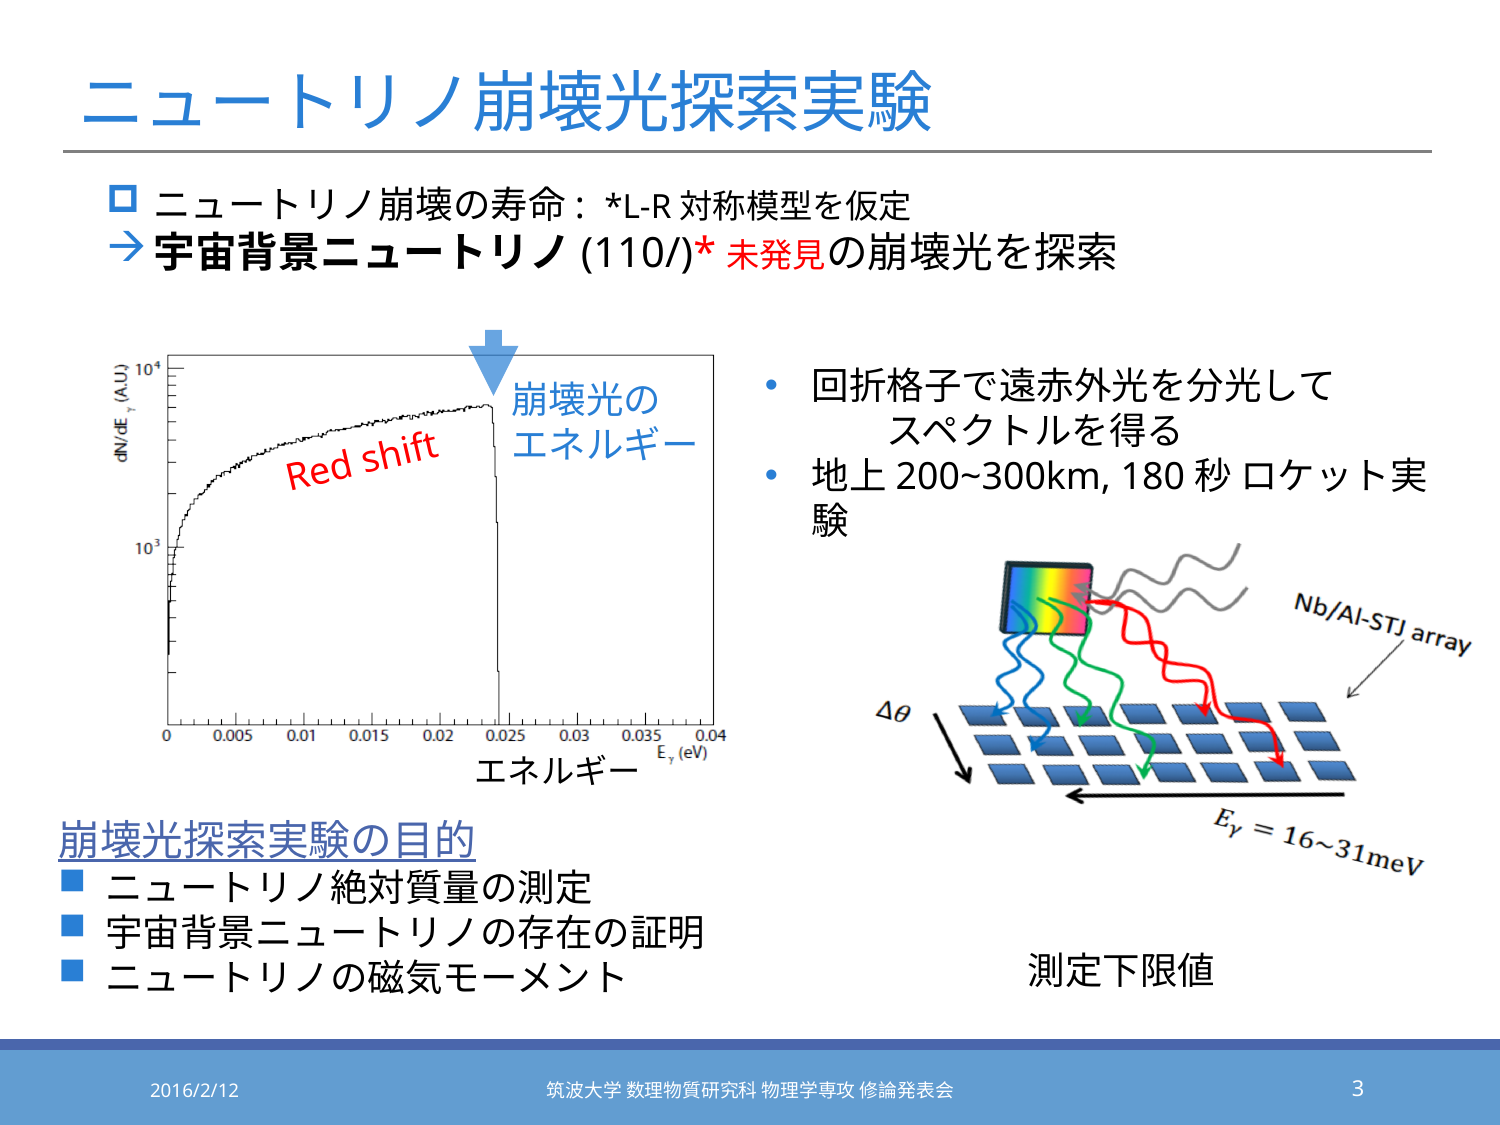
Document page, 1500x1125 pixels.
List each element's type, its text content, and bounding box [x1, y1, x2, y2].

text_box 崩壊光探索実験の目的 ニュートリノ絶対質量の測定 宇宙背景ニュートリノの存在の証明 ニュートリノの磁気モーメント [43, 806, 721, 1007]
picture [853, 528, 1495, 911]
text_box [97, 321, 768, 792]
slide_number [135, 1059, 440, 1120]
title ニュートリノ崩壊光探索実験 [63, 47, 1433, 148]
text_box 回折格子で遠赤外光を分光して スペクトルを得る 地上200~300km, 180秒 ロケット実験 [776, 354, 1448, 550]
slide_number 3 [1218, 1059, 1380, 1120]
footer 筑波大学 数理物質研究科 物理学専攻 修論発表会 [453, 1059, 1047, 1120]
